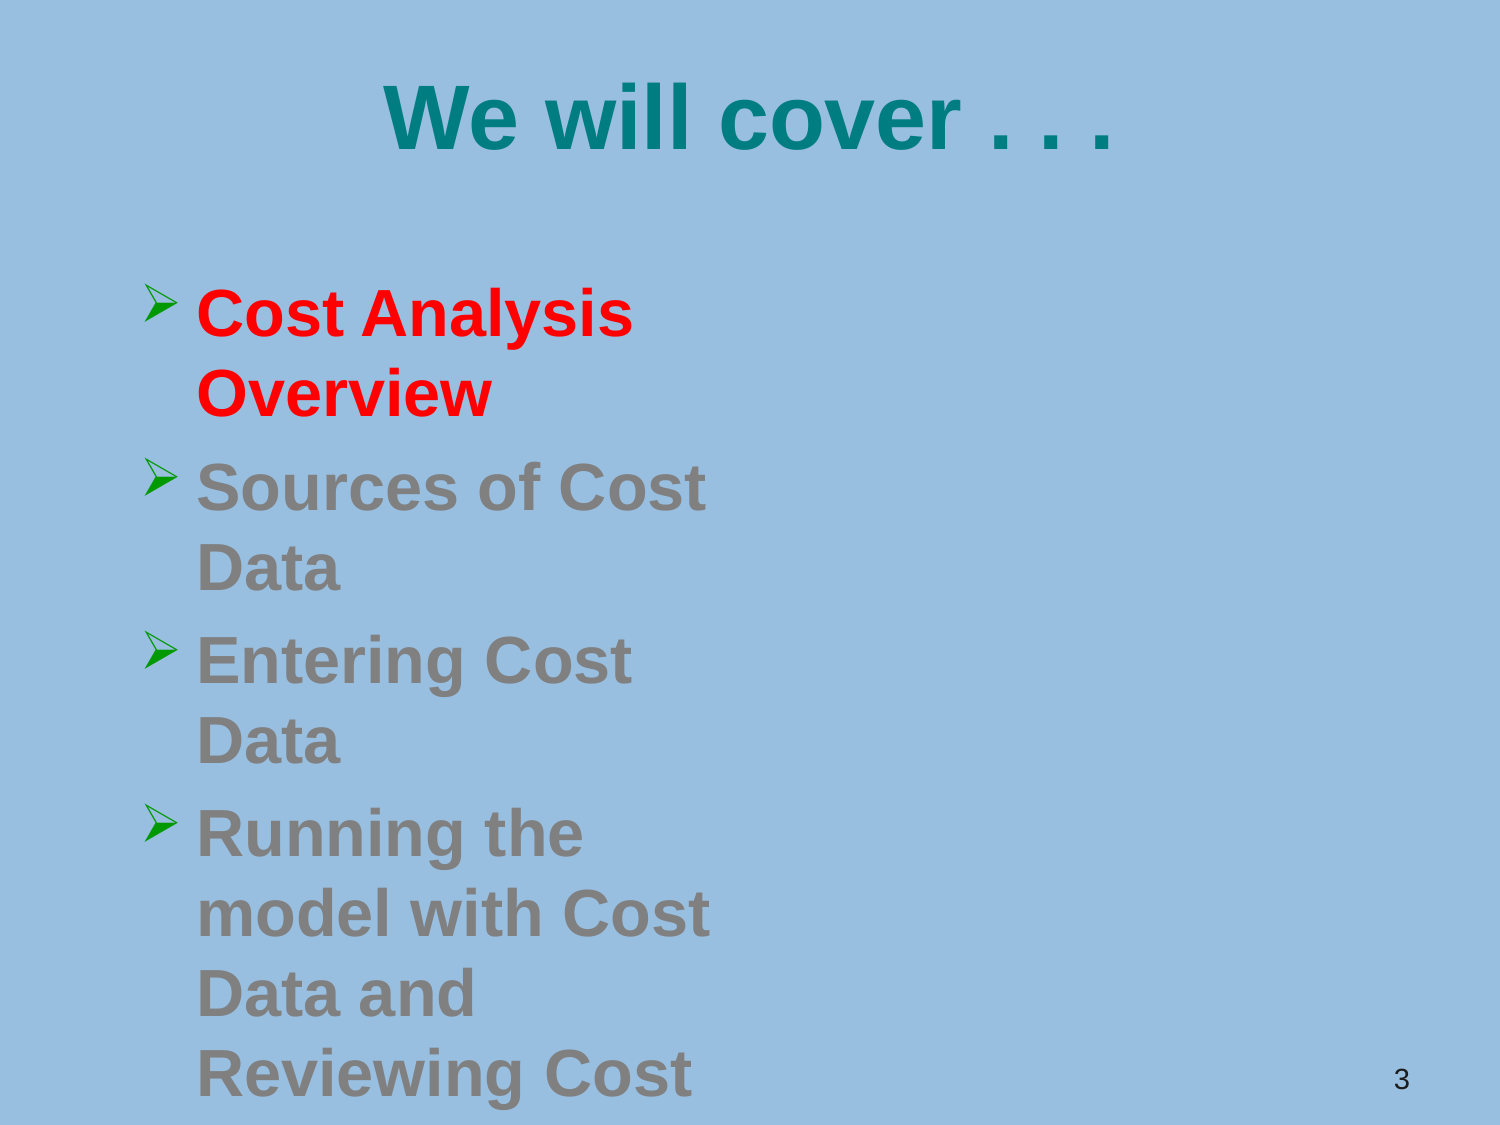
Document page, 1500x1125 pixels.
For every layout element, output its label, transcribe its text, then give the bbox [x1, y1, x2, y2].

slide_number 3 [1074, 1024, 1426, 1103]
list Cost Analysis Overview Sources of Cost Data Entering Cost Data Running the model with Cost Data and Reviewing Cost Output [124, 262, 801, 1063]
title We will cover . . . [0, 50, 1500, 175]
